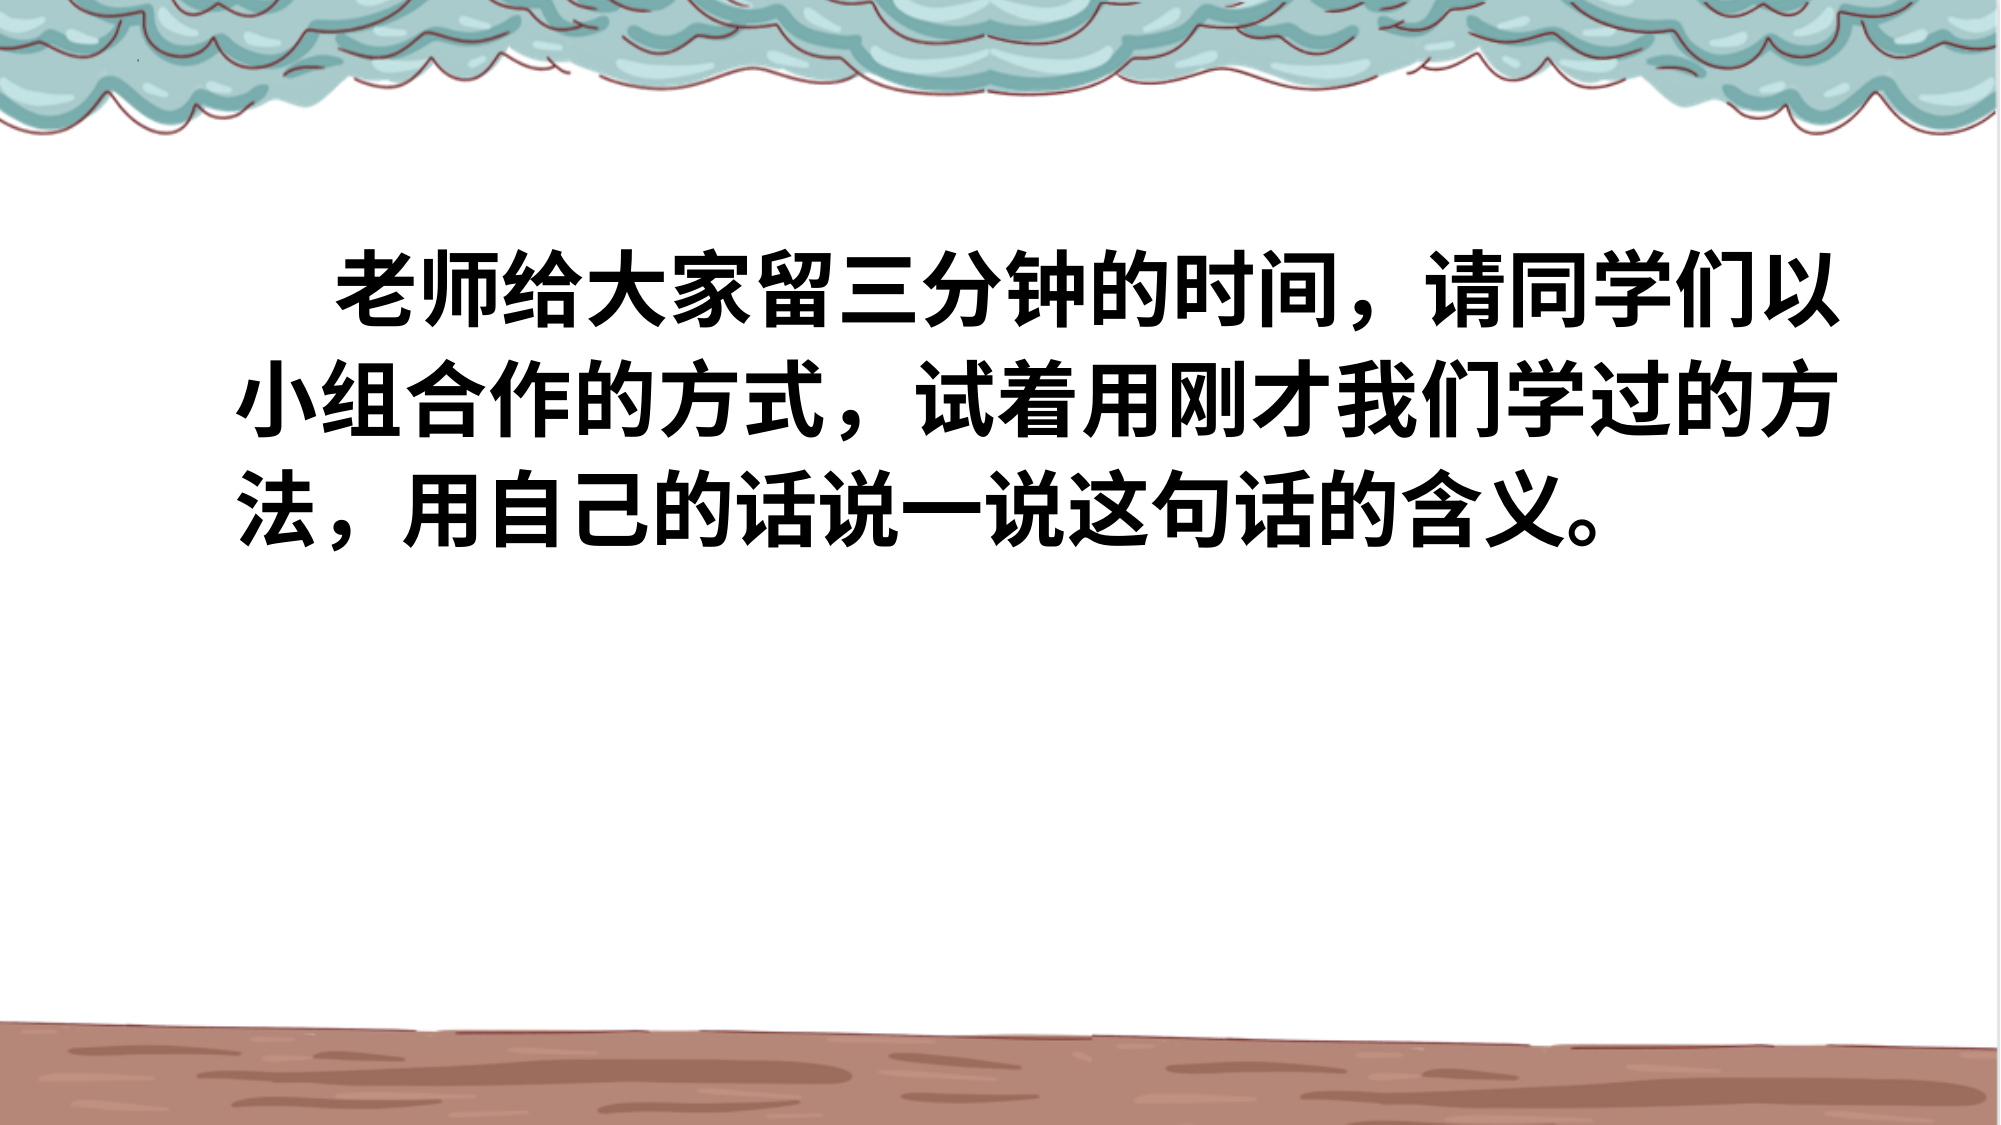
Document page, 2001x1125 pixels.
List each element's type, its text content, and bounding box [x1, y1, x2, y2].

text_box 老师给大家留三分钟的时间，请同学们以小组合作的方式，试着用刚才我们学过的方法，用自己的话说一说这句话的含义。 [220, 219, 1858, 565]
picture [0, 0, 2001, 1125]
